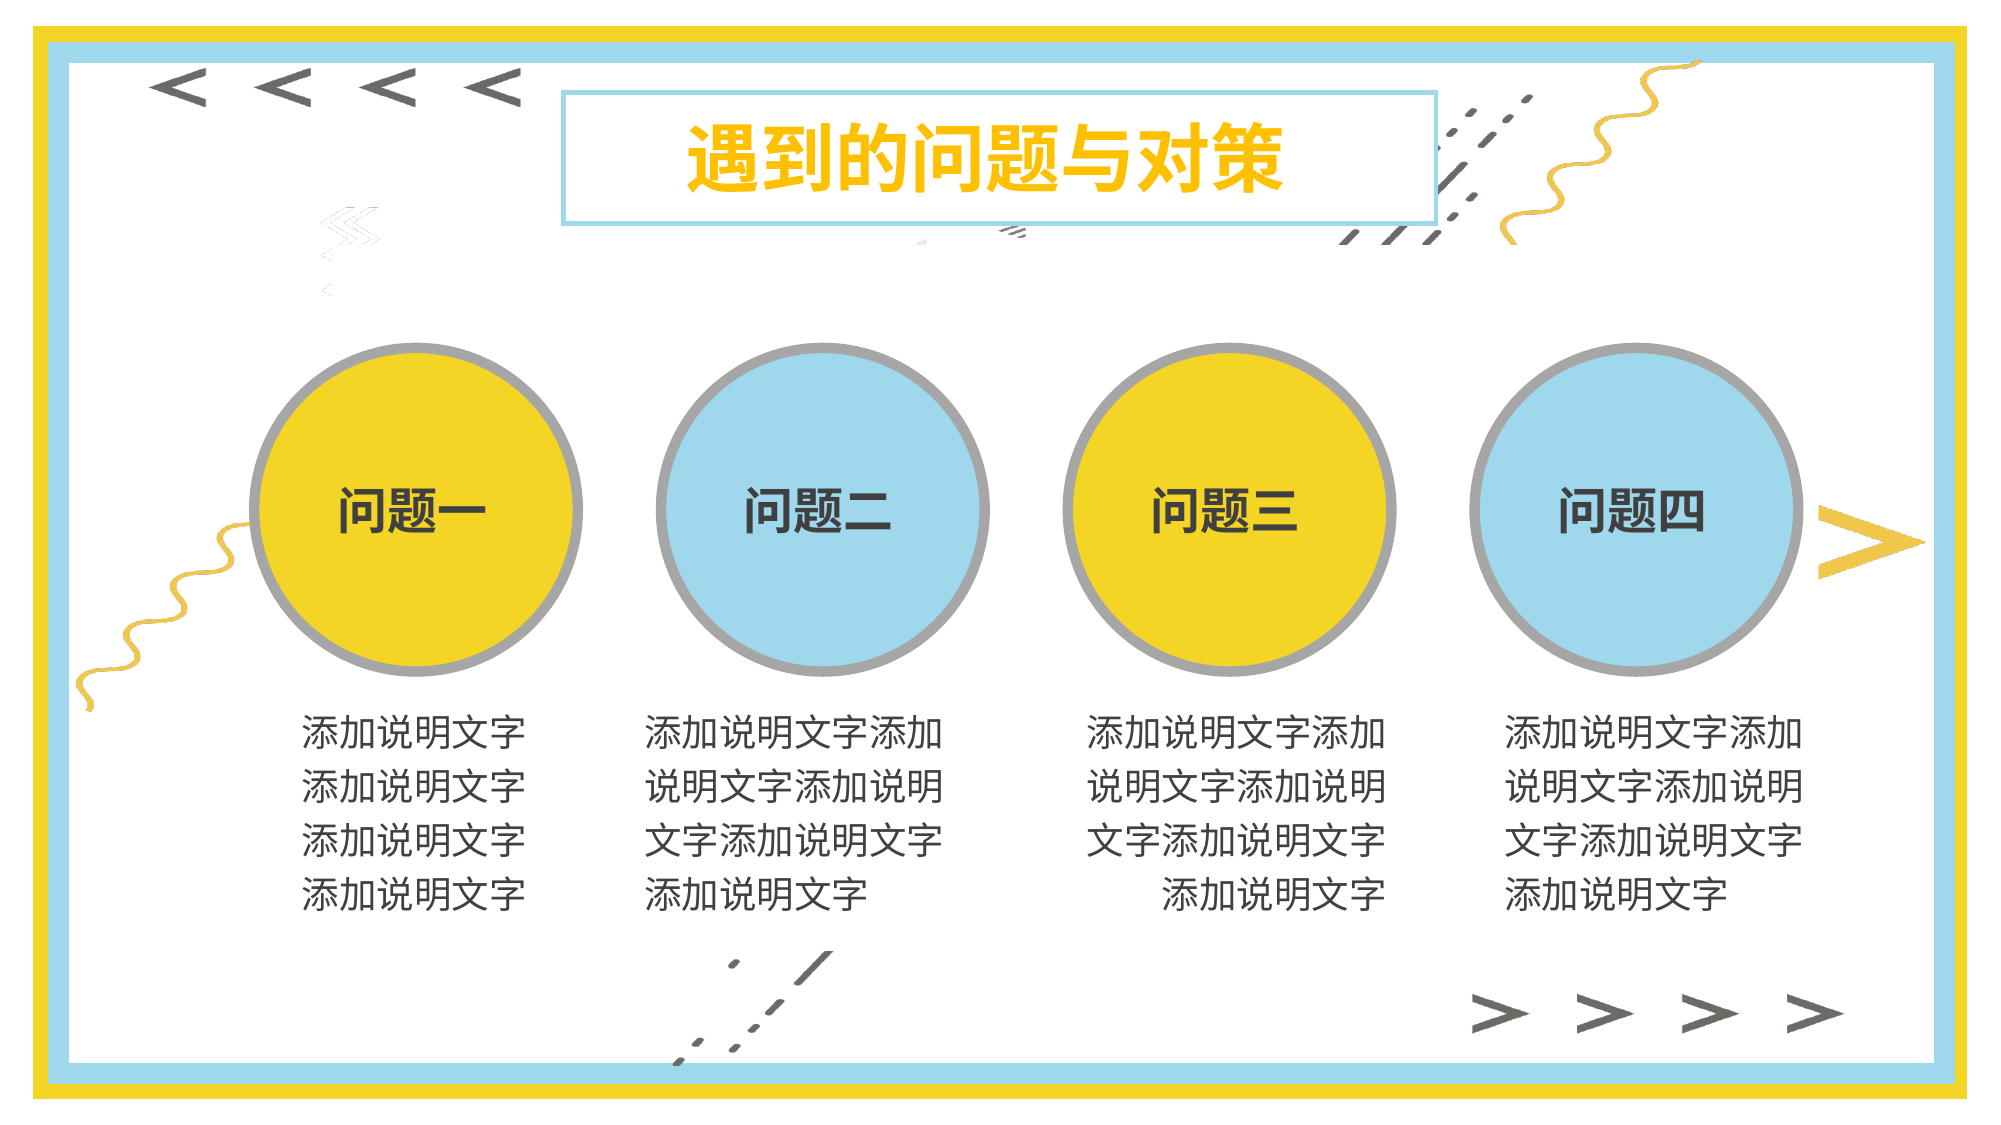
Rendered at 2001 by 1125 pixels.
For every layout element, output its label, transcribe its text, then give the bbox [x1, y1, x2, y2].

text_box 添加说明文字添加说明文字添加说明文字添加说明文字添加说明文字 [1059, 692, 1402, 924]
text_box 添加说明文字添加说明文字添加说明文字添加说明文字 [274, 692, 542, 924]
text_box 添加说明文字添加说明文字添加说明文字添加说明文字添加说明文字 [1489, 692, 1832, 924]
text_box 添加说明文字添加说明文字添加说明文字添加说明文字添加说明文字 [629, 692, 972, 924]
picture [78, 61, 1926, 1066]
text_box 问题四 [1474, 347, 1799, 672]
text_box 问题一 [254, 347, 578, 672]
text_box 问题三 [1067, 347, 1392, 672]
text_box 问题二 [661, 347, 985, 672]
text_box 遇到的问题与对策 [671, 103, 1329, 209]
